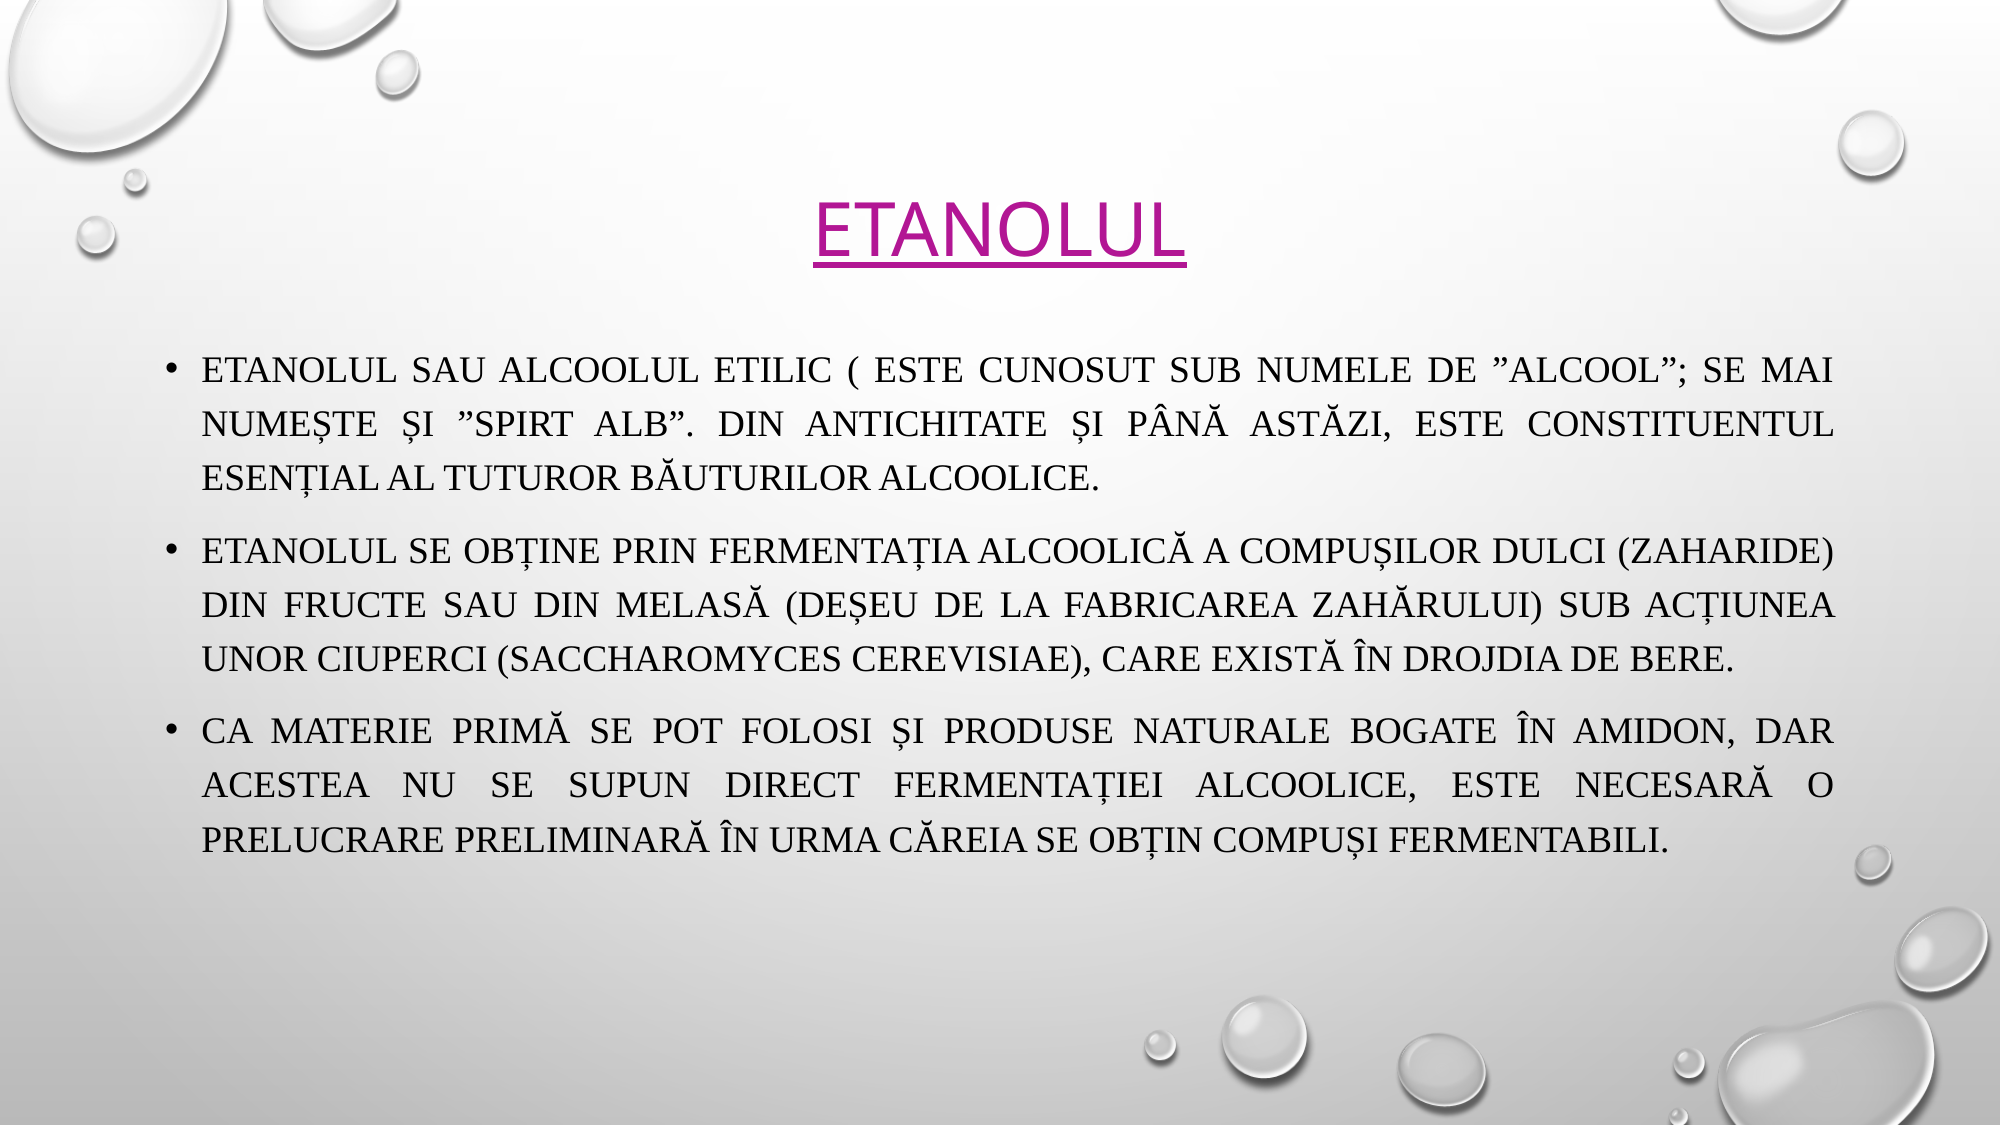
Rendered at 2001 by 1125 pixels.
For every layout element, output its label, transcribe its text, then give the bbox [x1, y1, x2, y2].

title ETANOLUL [149, 101, 1851, 364]
picture [0, 0, 2000, 1125]
